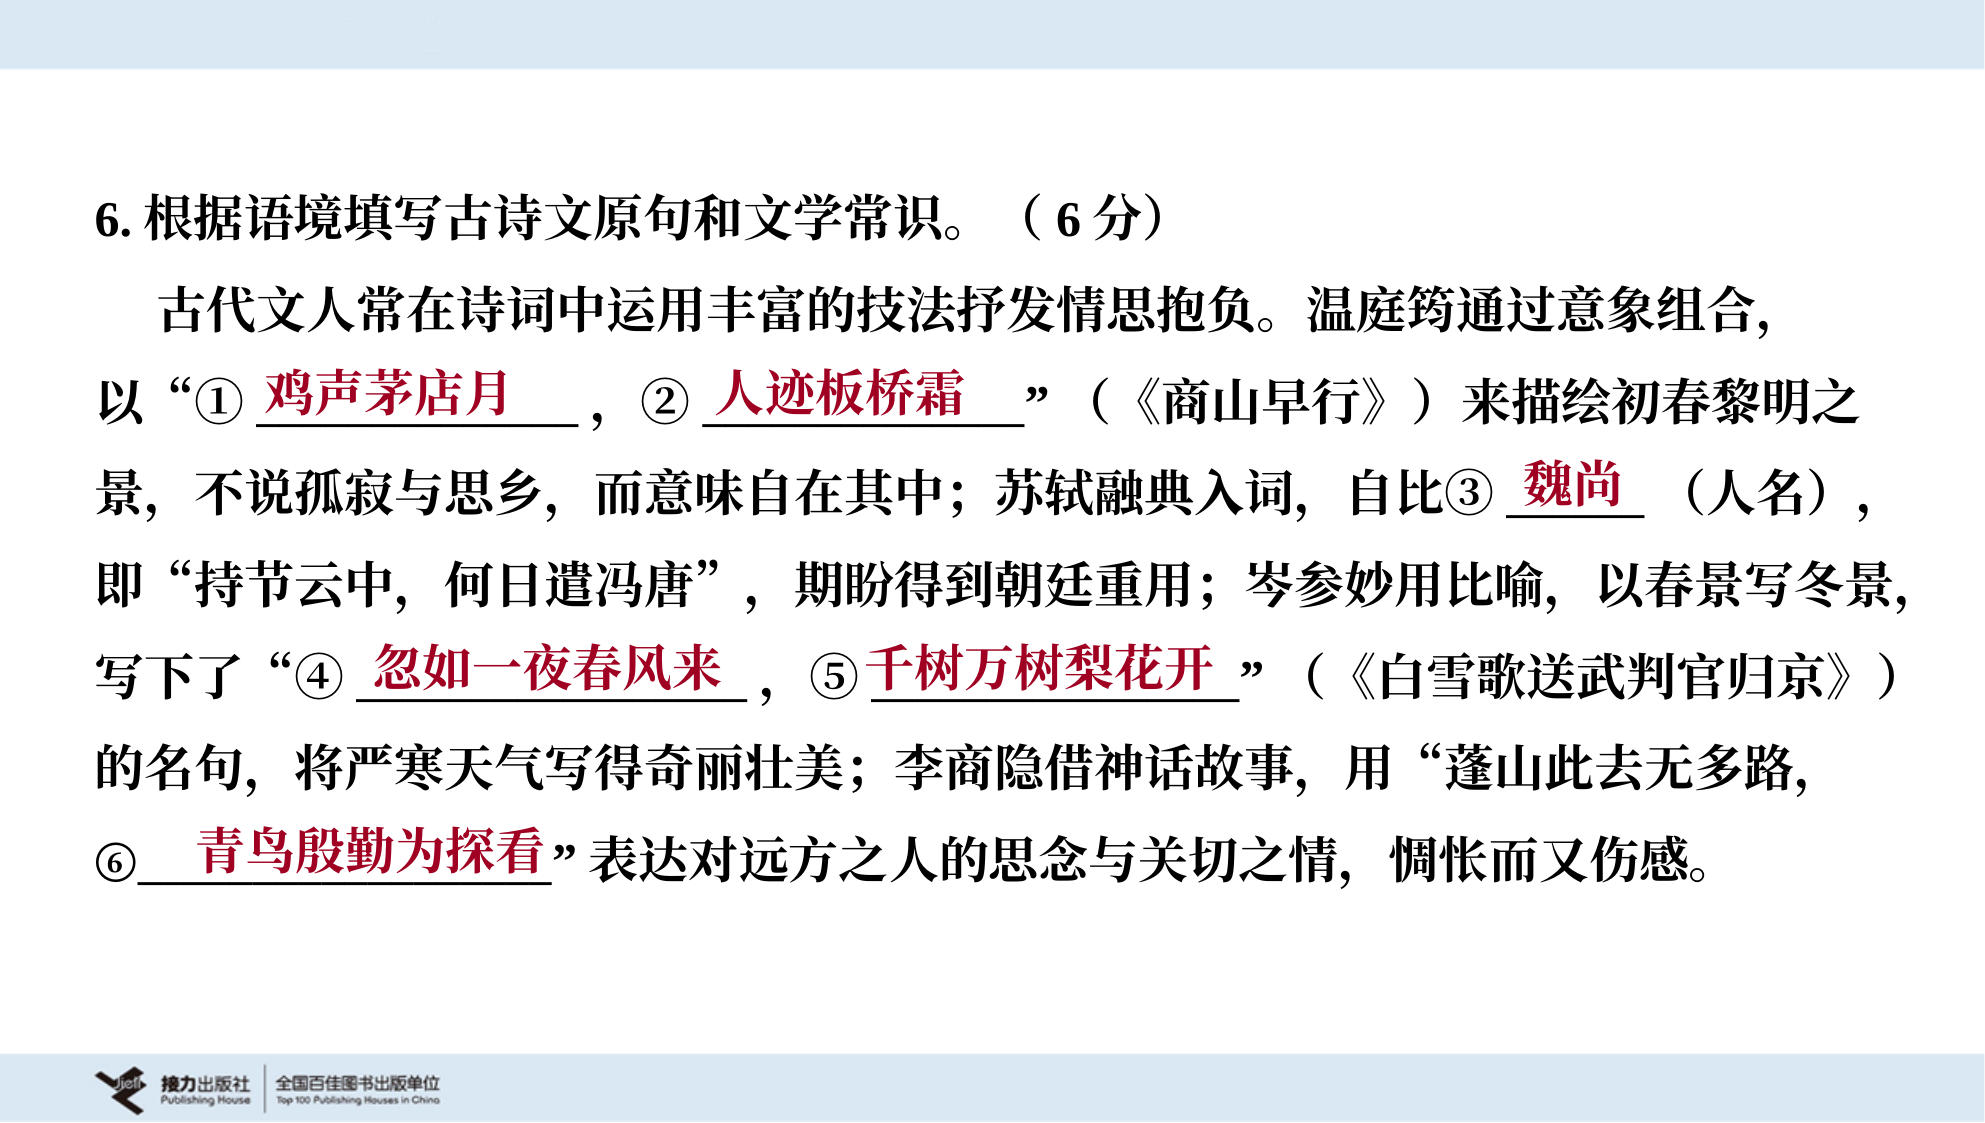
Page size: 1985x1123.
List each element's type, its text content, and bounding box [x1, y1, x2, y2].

text_box 鸡声茅店月 [220, 333, 559, 422]
text_box 6.根据语境填写古诗文原句和文学常识。（6分） 古代文人常在诗词中运用丰富的技法抒发情思抱负。温庭筠通过意象组合， 以“①______________，②______________”（《商山早行》）来描绘初春黎明之 景，不说孤寂与思乡，而意味自在其中；苏轼融典入词，自比③______（人名）， 即“持节云中，何日遣冯唐”，期盼得到朝廷重用；岑参妙用比喻，以春景写冬景， 写下了“④_________________，⑤________________”（《白雪歌送武判官归京》） 的名句，将严寒天气写得奇丽壮美；李商隐借神话故事，用“蓬山此去无多路， ⑥__________________”表达对远方之人的思念与关切之情，惆怅而又伤感。 [94, 154, 1892, 980]
text_box 人迹板桥霜 [671, 333, 1009, 422]
text_box 千树万树梨花开 [803, 608, 1275, 697]
text_box 忽如一夜春风来 [325, 608, 769, 697]
picture [0, 0, 1985, 1122]
text_box 青鸟殷勤为探看 [152, 792, 590, 880]
text_box 魏尚 [1504, 425, 1643, 513]
